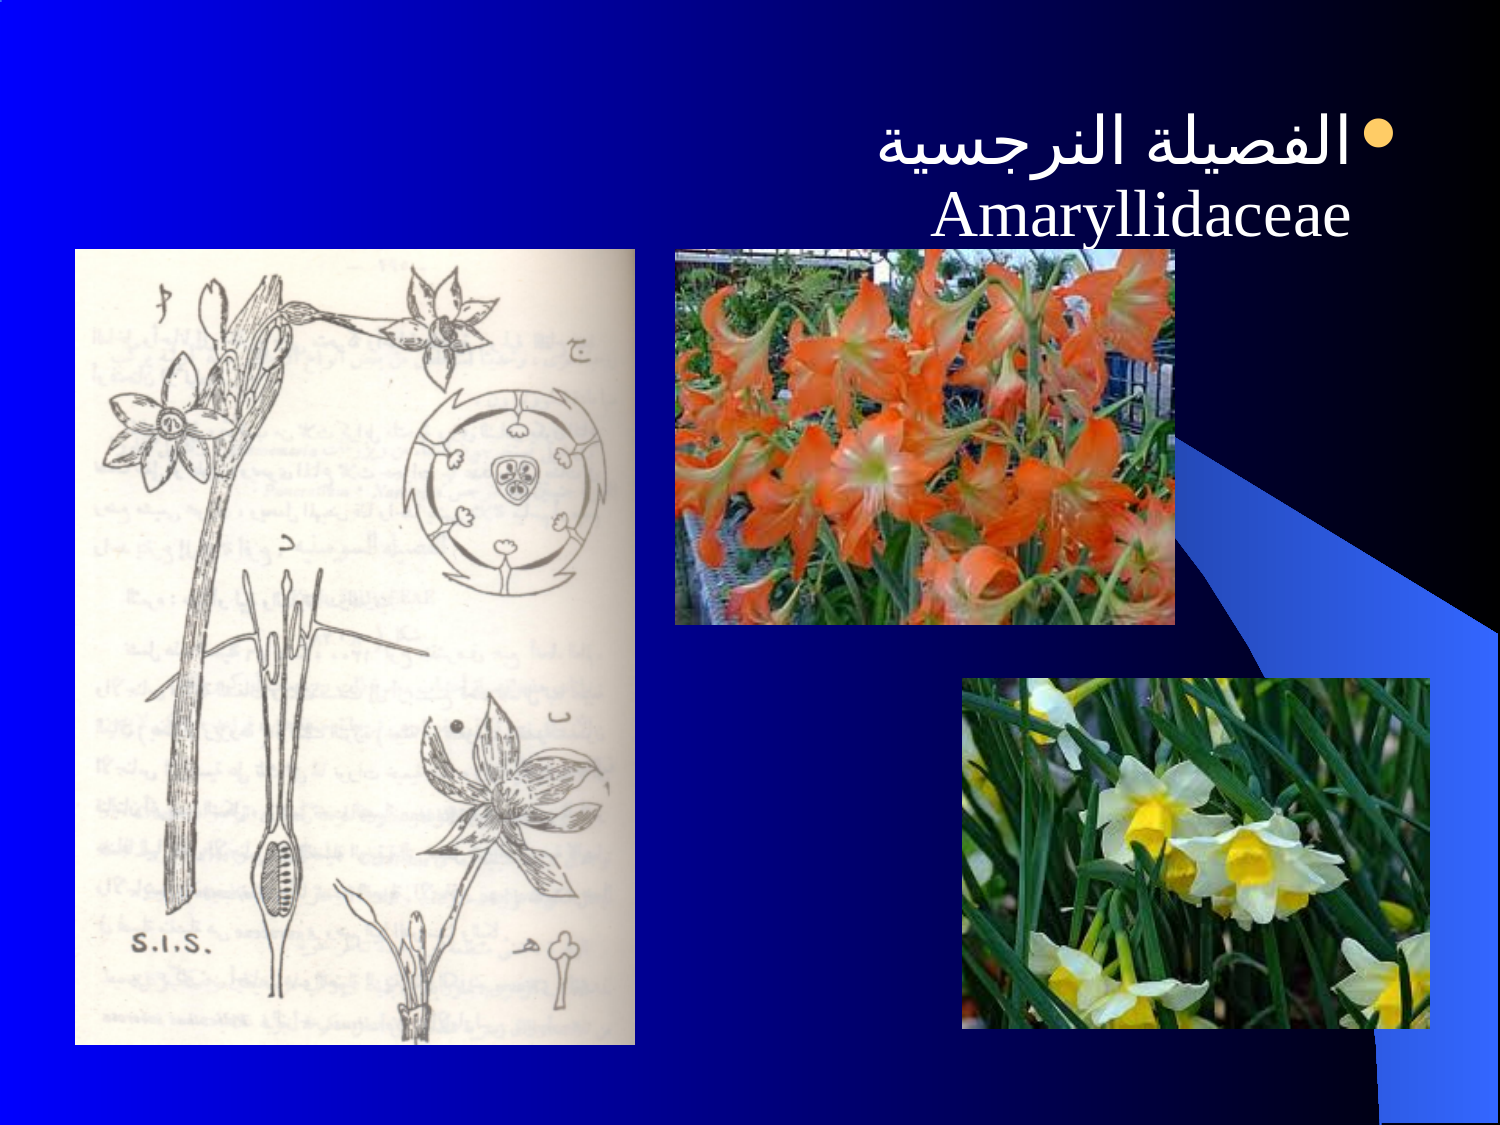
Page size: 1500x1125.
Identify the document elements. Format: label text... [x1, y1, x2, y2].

picture [674, 249, 1176, 626]
text_box الفصيلة النرجسية Amaryllidaceae [450, 99, 1425, 200]
picture [962, 677, 1430, 1029]
picture [74, 249, 635, 1045]
